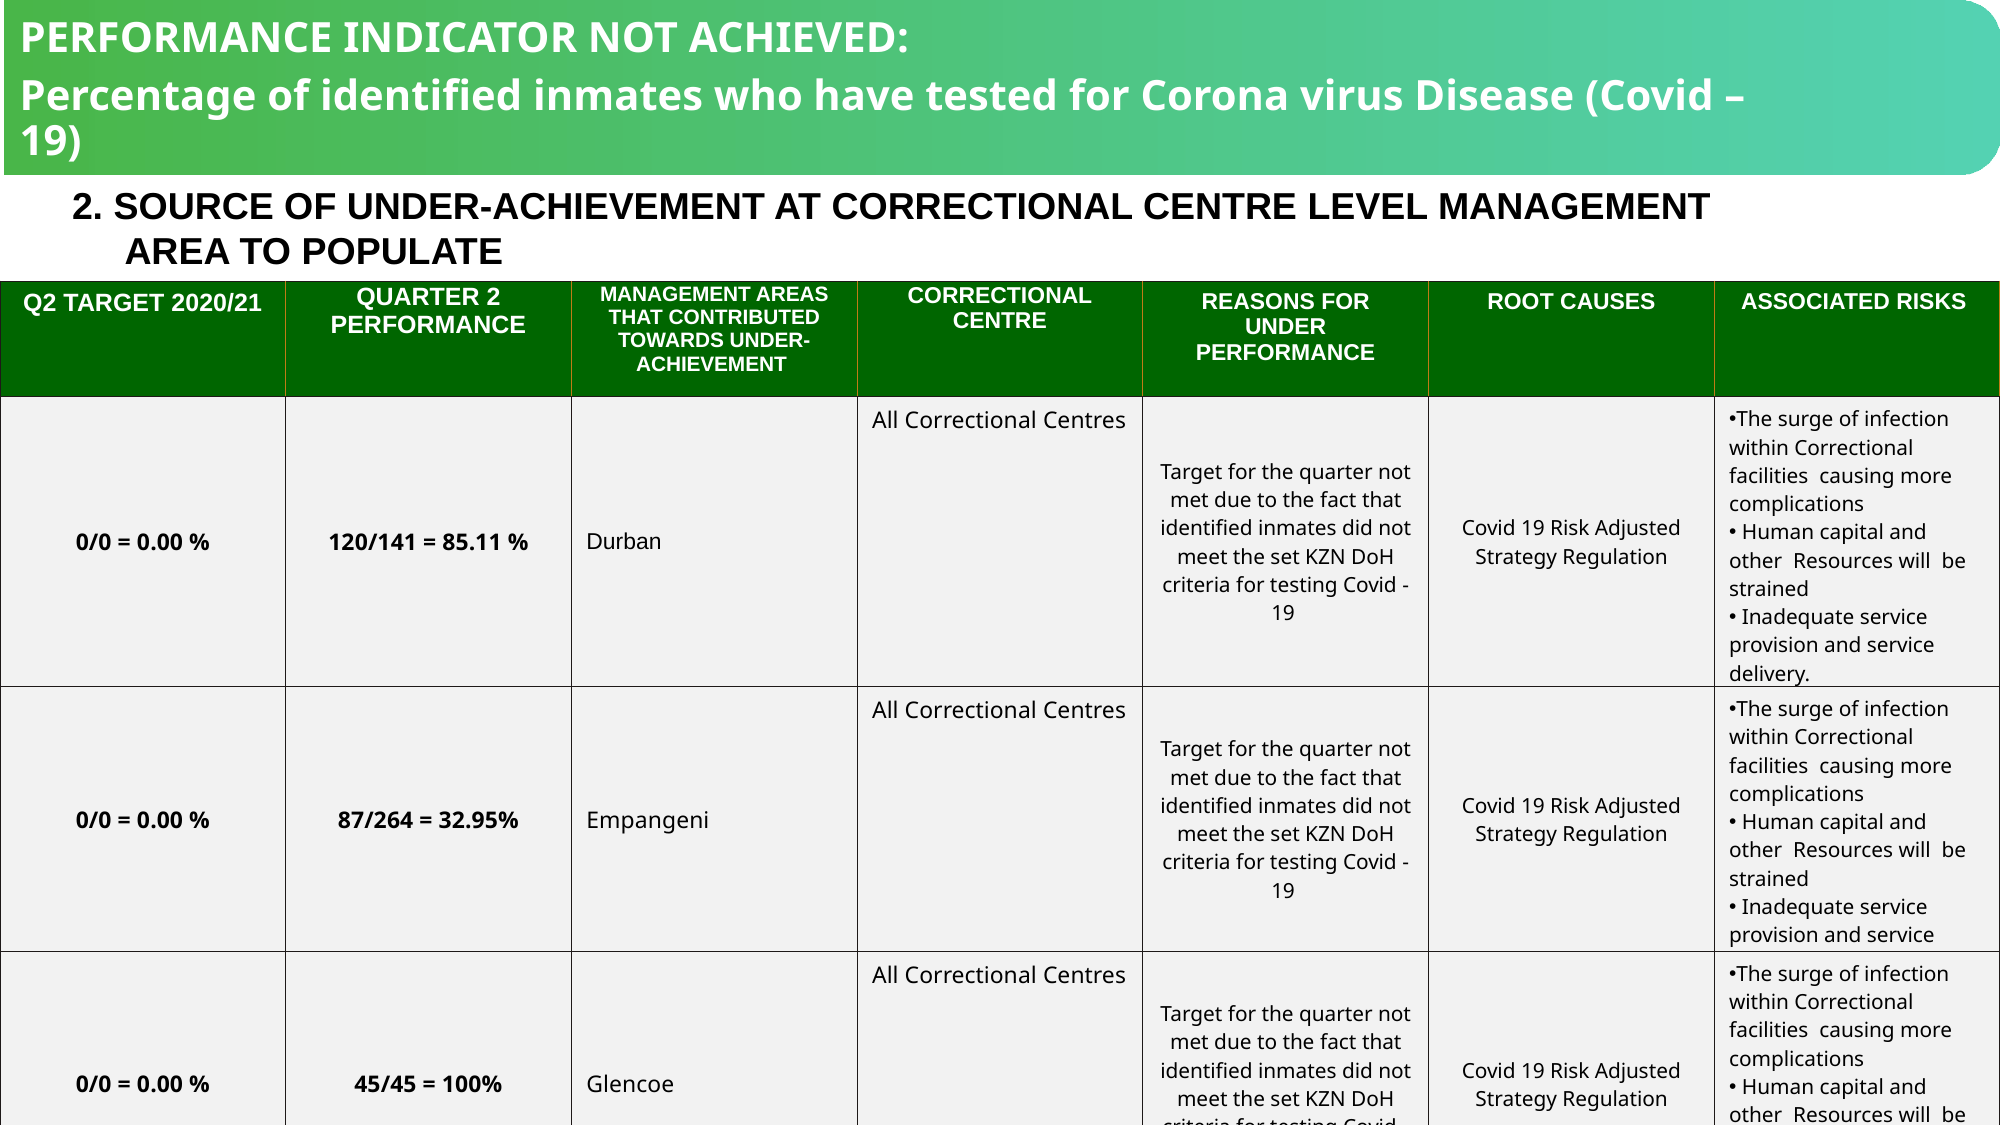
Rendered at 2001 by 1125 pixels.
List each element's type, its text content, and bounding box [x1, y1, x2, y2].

table_cell The surge of infection within Correctional facilities causing more complications Human capital and other Resources will be strained Inadequate service provision and service delivery [1715, 687, 1999, 951]
text_box 2. SOURCE OF UNDER-ACHIEVEMENT AT CORRECTIONAL CENTRE LEVEL MANAGEMENT AREA TO POPULATE [4, 174, 1816, 280]
text_box PERFORMANCE INDICATOR NOT ACHIEVED: Percentage of identified inmates who have tested for Corona virus Disease (Covid – 19) [4, 9, 1803, 96]
table_header CORRECTIONAL CENTRE [858, 282, 1142, 396]
table_cell The surge of infection within Correctional facilities causing more complications Human capital and other Resources will be strained Inadequate service provision and service delivery. [1715, 397, 1999, 686]
table_cell 0/0 = 0.00 % [1, 397, 285, 686]
table_cell 0/0 = 0.00 % [1, 952, 285, 1125]
table_cell Target for the quarter not met due to the fact that identified inmates did not meet the set KZN DoH criteria for testing Covid -19 [1143, 397, 1428, 686]
table_cell 0/0 = 0.00 % [1, 687, 285, 951]
table_header Q2 TARGET 2020/21 [1, 282, 285, 396]
table_header REASONS FOR UNDER PERFORMANCE [1143, 282, 1428, 396]
table_cell 120/141 = 85.11 % [286, 397, 571, 686]
table_cell 87/264 = 32.95% [286, 687, 571, 951]
table_header QUARTER 2 PERFORMANCE [286, 282, 571, 396]
table_cell 45/45 = 100% [286, 952, 571, 1125]
table_cell Target for the quarter not met due to the fact that identified inmates did not meet the set KZN DoH criteria for testing Covid -19 [1143, 952, 1428, 1125]
table_header ASSOCIATED RISKS [1715, 282, 1999, 396]
table_header MANAGEMENT AREAS THAT CONTRIBUTED TOWARDS UNDER-ACHIEVEMENT [572, 282, 857, 396]
text_box [4, 0, 2000, 175]
table_cell The surge of infection within Correctional facilities causing more complications Human capital and other Resources will be strained Inadequate service provision and service delivery [1715, 952, 1999, 1125]
table_cell Covid 19 Risk Adjusted Strategy Regulation [1429, 687, 1714, 951]
table_cell Durban [572, 397, 857, 686]
table_cell Covid 19 Risk Adjusted Strategy Regulation [1429, 397, 1714, 686]
table_cell All Correctional Centres [858, 952, 1142, 1125]
table_cell Covid 19 Risk Adjusted Strategy Regulation [1429, 952, 1714, 1125]
table_cell All Correctional Centres [858, 397, 1142, 686]
table_cell All Correctional Centres [858, 687, 1142, 951]
table_cell Target for the quarter not met due to the fact that identified inmates did not meet the set KZN DoH criteria for testing Covid -19 [1143, 687, 1428, 951]
table_cell Glencoe [572, 952, 857, 1125]
table_cell Empangeni [572, 687, 857, 951]
table_header ROOT CAUSES [1429, 282, 1714, 396]
